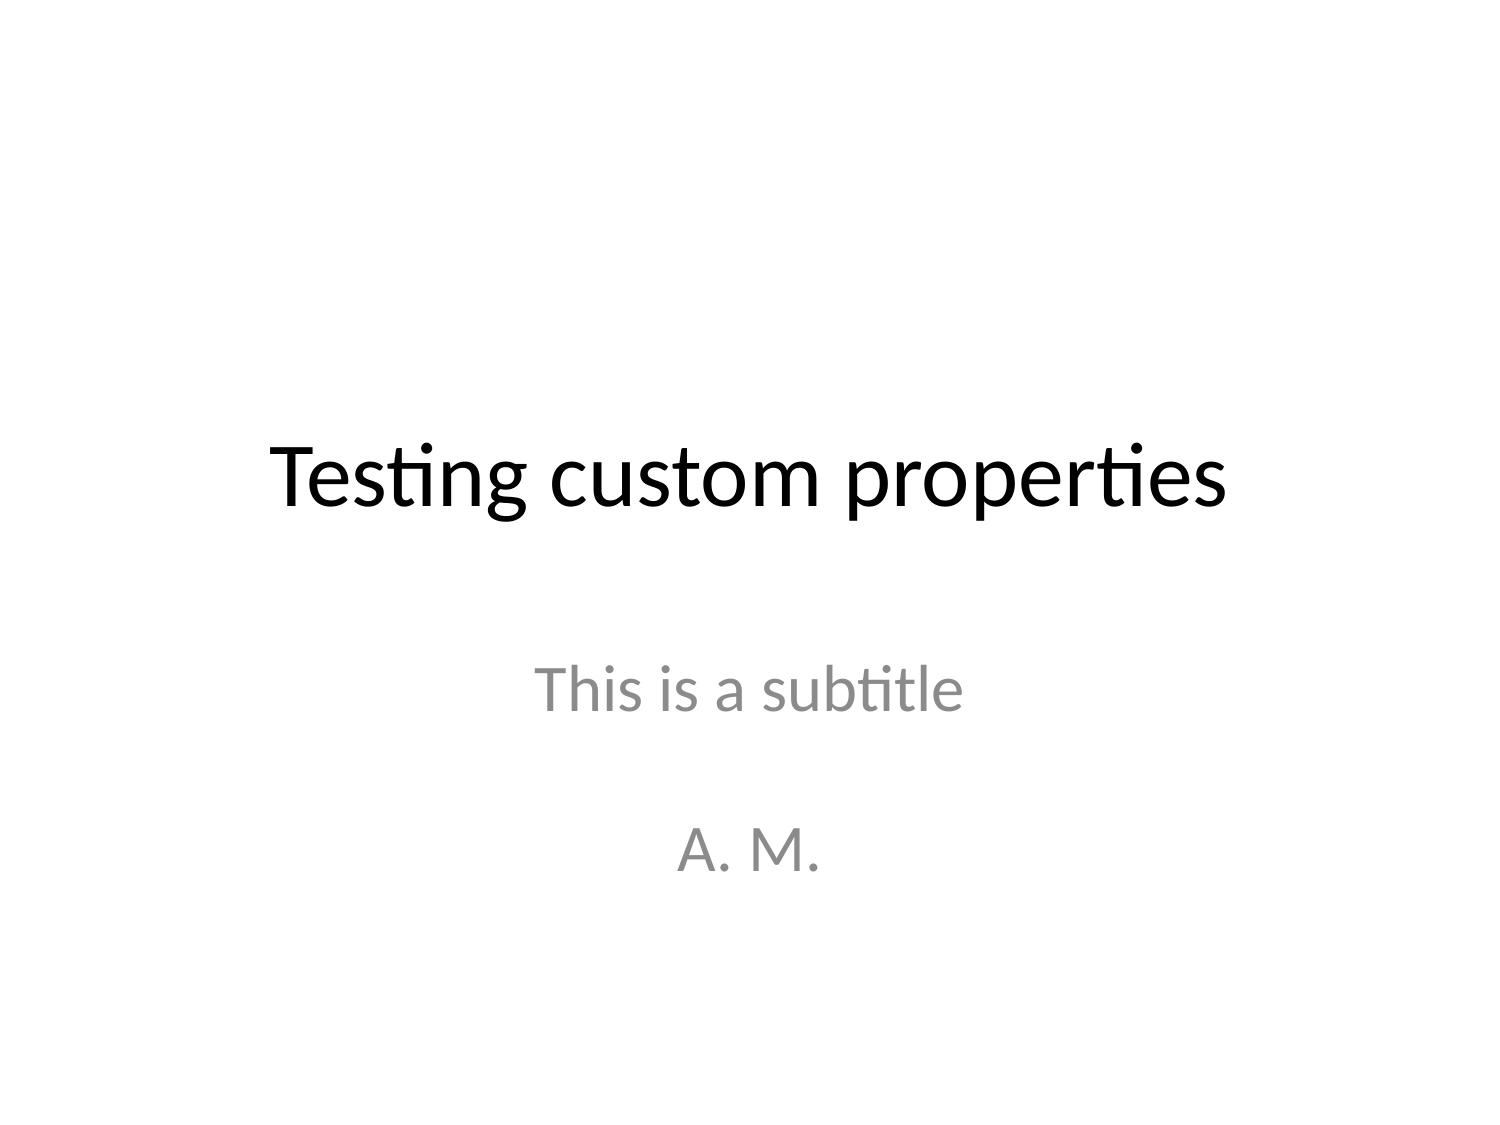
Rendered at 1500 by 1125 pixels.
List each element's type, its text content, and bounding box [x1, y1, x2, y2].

title Testing custom properties [112, 349, 1388, 591]
subtitle This is a subtitle A. M. [225, 637, 1275, 925]
